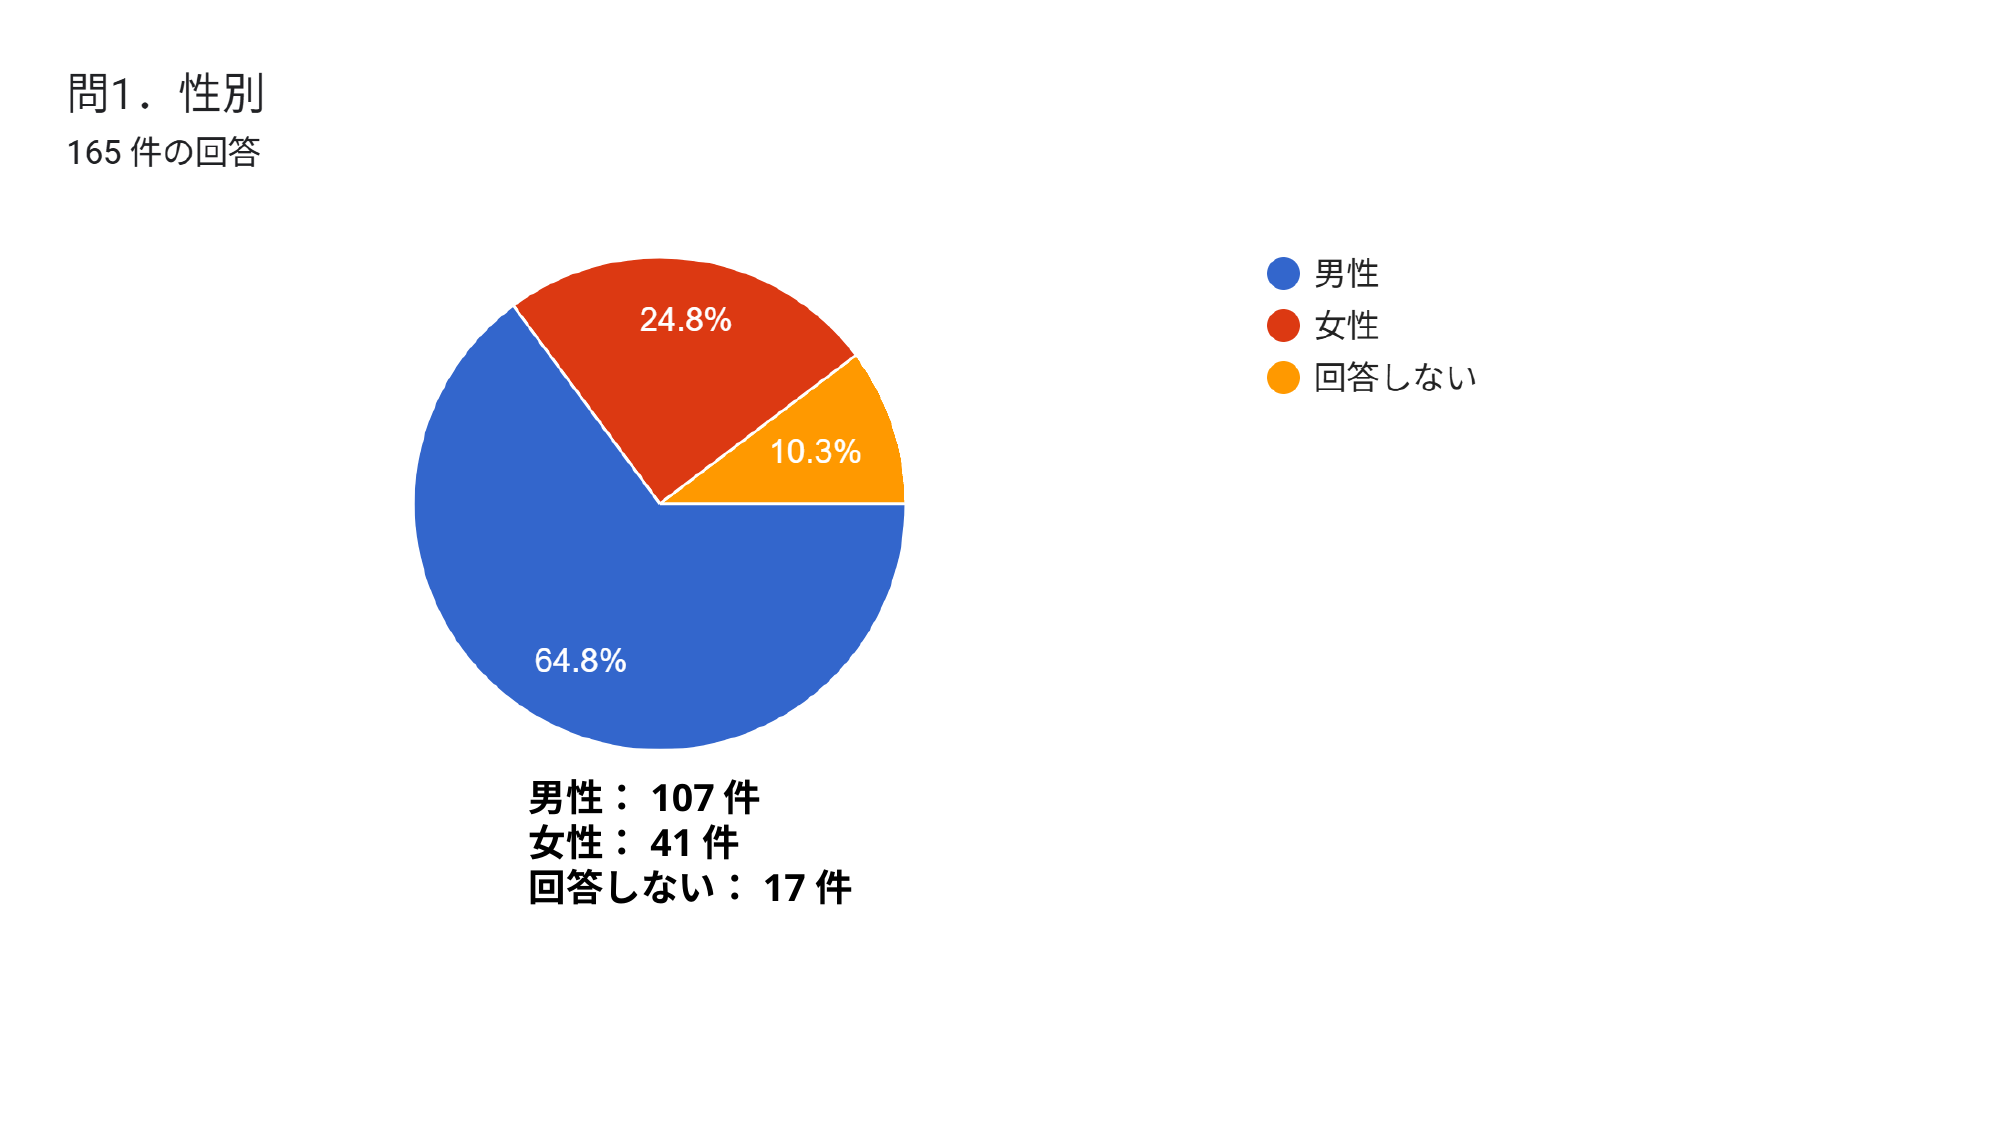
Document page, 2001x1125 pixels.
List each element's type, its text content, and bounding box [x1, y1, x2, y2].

text_box 男性：107件 女性：41件 回答しない：17件 [514, 844, 1056, 917]
picture [0, 0, 2000, 844]
